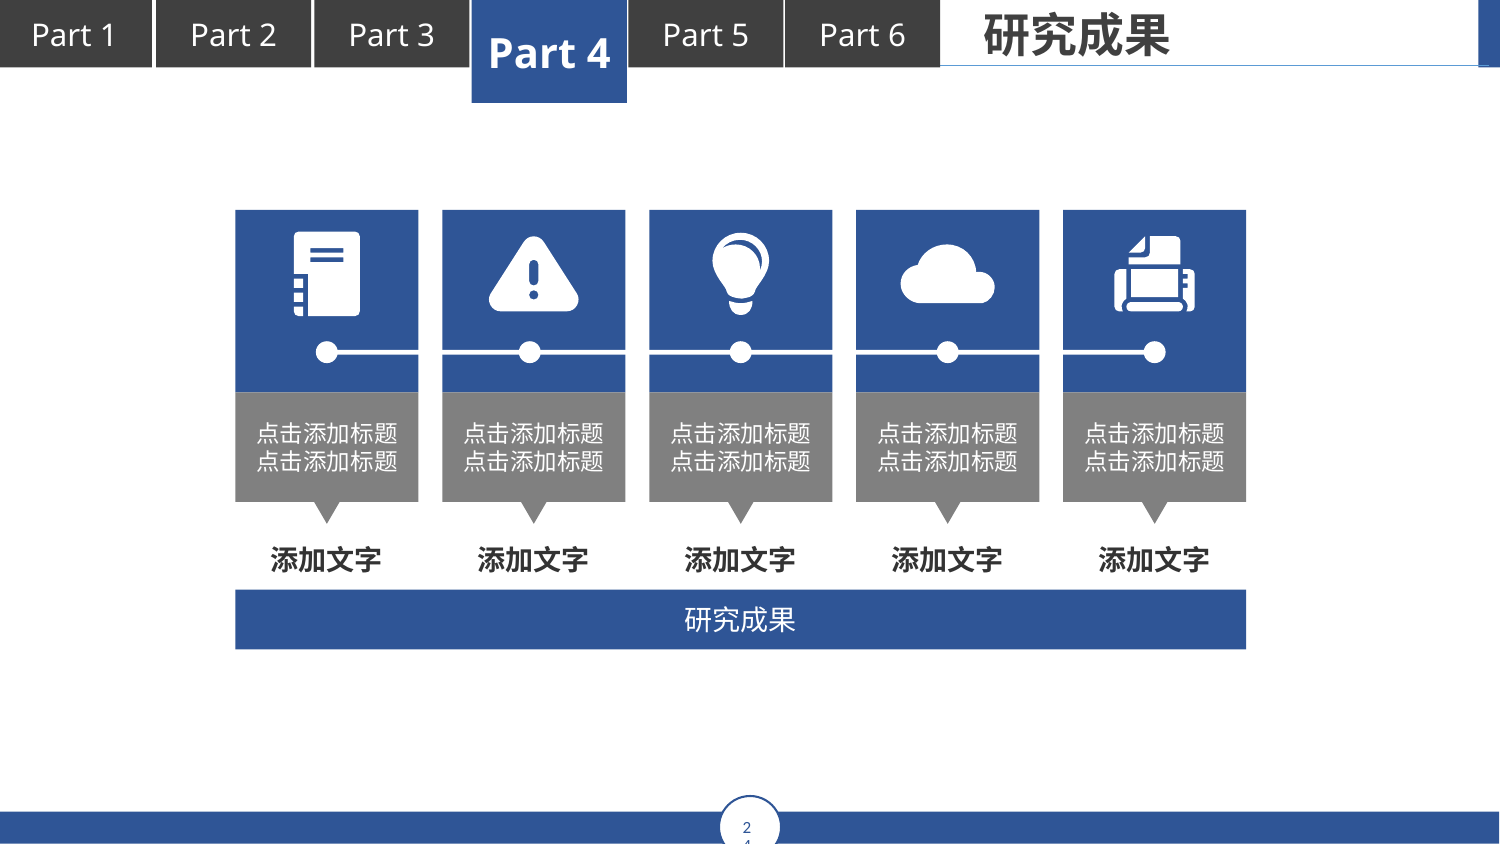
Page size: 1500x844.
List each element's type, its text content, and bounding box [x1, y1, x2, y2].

text_box 研究成果 [234, 589, 1247, 650]
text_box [315, 341, 1166, 364]
text_box 点击添加标题 点击添加标题 [441, 391, 626, 503]
text_box [726, 500, 756, 526]
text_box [1114, 236, 1195, 312]
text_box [712, 232, 770, 315]
text_box [519, 500, 549, 526]
text_box 研究成果 [972, 0, 1184, 68]
text_box [648, 209, 833, 341]
text_box 添加文字 [468, 537, 600, 581]
text_box 点击添加标题 点击添加标题 [855, 391, 1040, 503]
text_box [855, 209, 1040, 341]
text_box [1140, 500, 1170, 526]
text_box 添加文字 [261, 537, 393, 581]
text_box [648, 364, 833, 391]
text_box 添加文字 [882, 537, 1014, 581]
text_box [312, 500, 342, 526]
text_box 添加文字 [1089, 537, 1221, 581]
text_box [900, 244, 995, 304]
text_box [933, 500, 963, 526]
text_box 点击添加标题 点击添加标题 [234, 391, 419, 503]
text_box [293, 231, 360, 317]
text_box [441, 209, 626, 341]
text_box 添加文字 [675, 537, 807, 581]
text_box [234, 209, 419, 391]
text_box [855, 364, 1040, 391]
text_box [441, 364, 626, 391]
text_box 点击添加标题 点击添加标题 [1062, 391, 1247, 503]
text_box [1062, 209, 1247, 391]
text_box [488, 236, 579, 312]
text_box 点击添加标题 点击添加标题 [648, 391, 833, 503]
